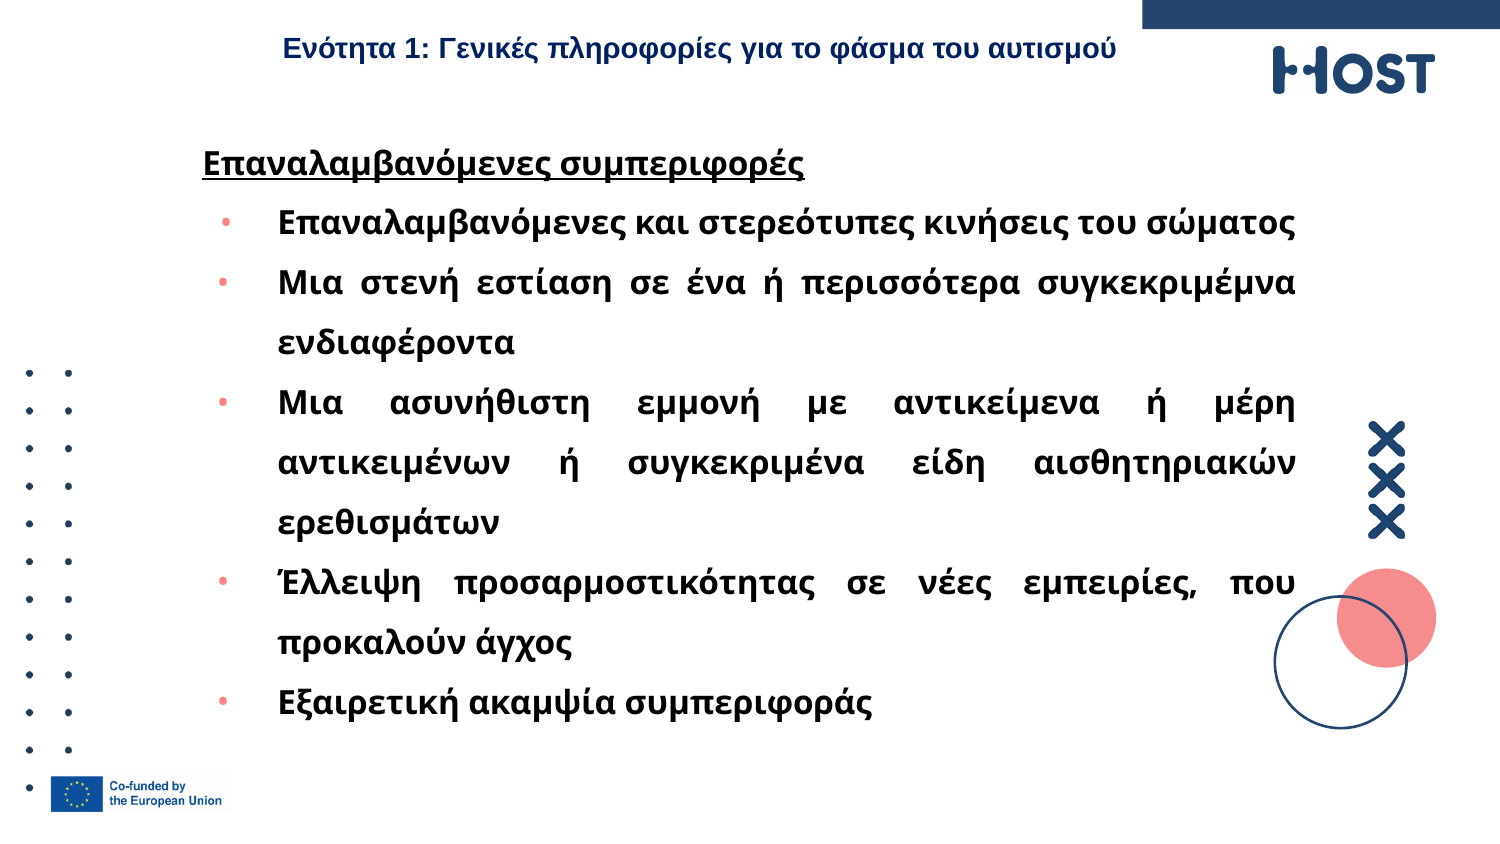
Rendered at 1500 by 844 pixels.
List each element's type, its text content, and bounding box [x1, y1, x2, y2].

list Επαναλαμβανόμενες συμπεριφορές Επαναλαμβανόμενες και στερεότυπες κινήσεις του σώματος Μια στενή εστίαση σε ένα ή περισσότερα συγκεκριμέμνα ενδιαφέροντα Μια ασυνήθιστη εμμονή με αντικείμενα ή μέρη αντικειμένων ή συγκεκριμένα είδη αισθητηριακών ερεθισμάτων Έλλειψη προσαρμοστικότητας σε νέες εμπειρίες, που προκαλούν άγχος Εξαιρετική ακαμψία συμπεριφοράς [187, 106, 1313, 779]
picture [0, 370, 233, 812]
picture [1368, 421, 1405, 539]
picture [1273, 46, 1435, 94]
text_box Ενότητα 1: Γενικές πληροφορίες για το φάσμα του αυτισμού [267, 10, 1135, 68]
